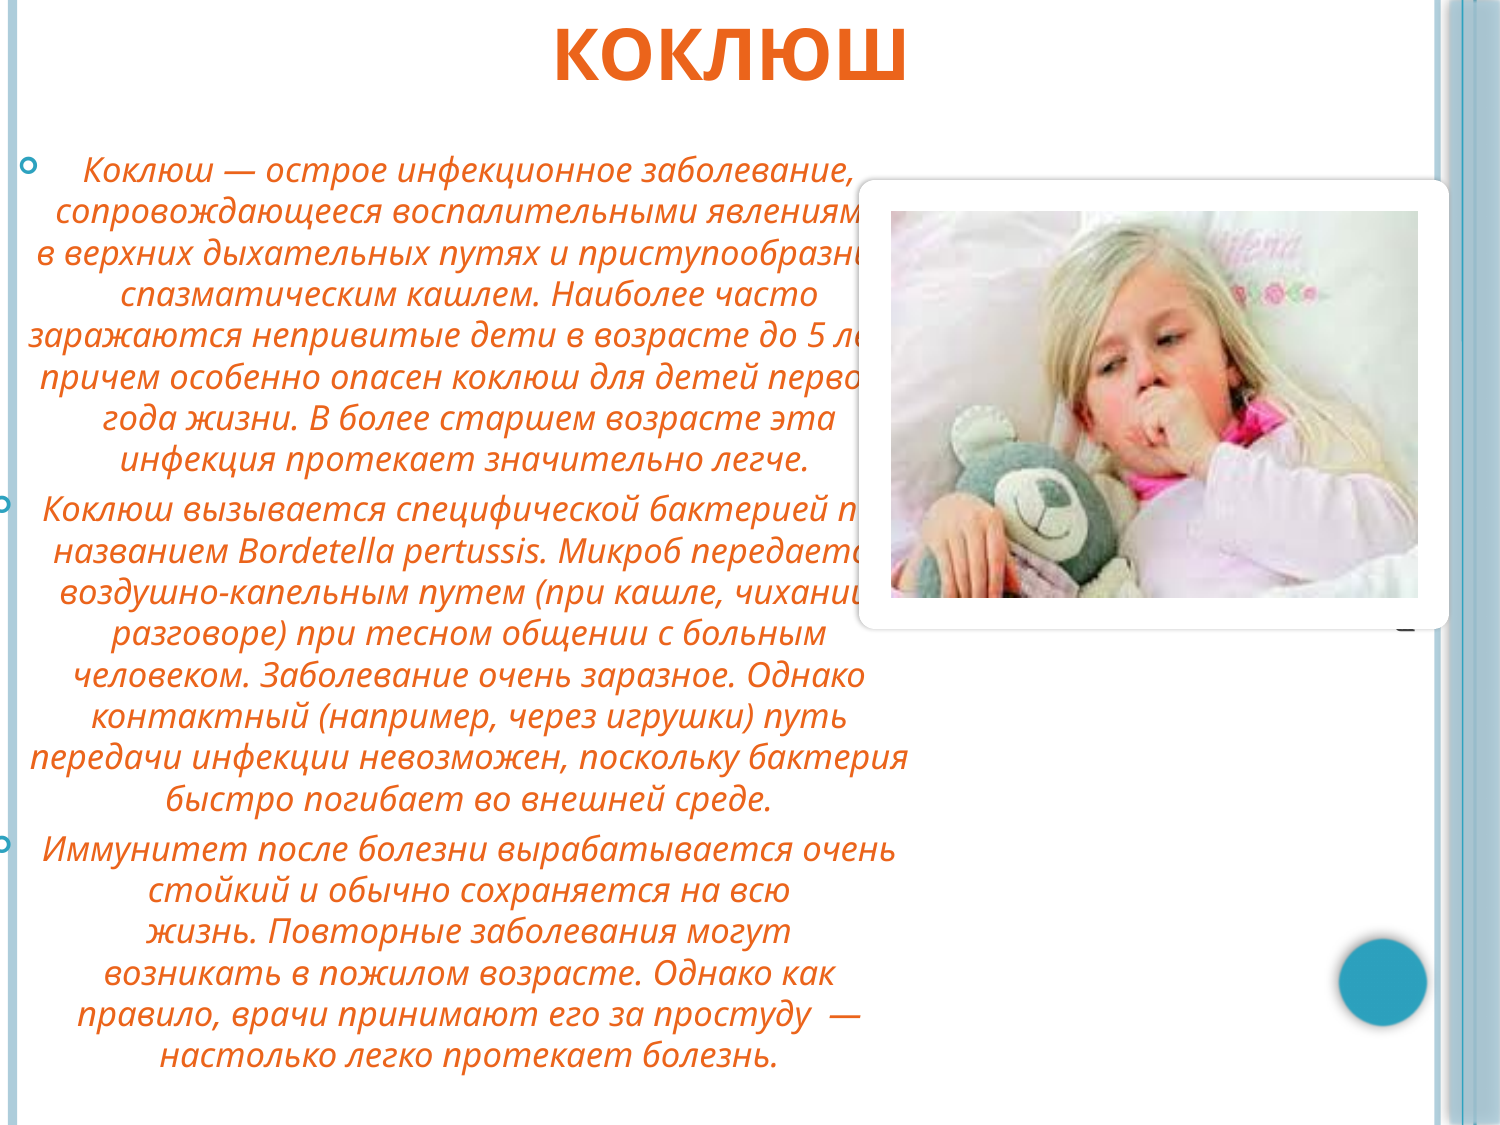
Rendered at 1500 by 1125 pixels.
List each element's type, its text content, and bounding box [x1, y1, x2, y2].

picture [891, 211, 1418, 598]
footer www.sliderpoint.org [1379, 380, 1440, 906]
list Коклюш — острое инфекционное заболевание, сопровождающееся воспалительными явлениями в верхних дыхательных путях и приступообразным спазматическим кашлем. Наиболее часто заражаются непривитые дети в возрасте до 5 лет, причем особенно опасен коклюш для детей первого года жизни. В более старшем возрасте эта инфекция протекает значительно легче. Коклюш вызывается специфической бактерией под названием Bordetella pertussis. Микроб передается воздушно-капельным путем (при кашле, чихании, разговоре) при тесном общении с больным человеком. Заболевание очень заразное. Однако контактный (например, через игрушки) путь передачи инфекции невозможен, поскольку бактерия быстро погибает во внешней среде. Иммунитет после болезни вырабатывается очень стойкий и обычно сохраняется на всю жизнь. Повторные заболевания могут возникать в пожилом возрасте. Однако как правило, врачи принимают его за простуду — настолько легко протекает болезнь. [0, 140, 926, 1125]
title Коклюш [75, 0, 1300, 176]
